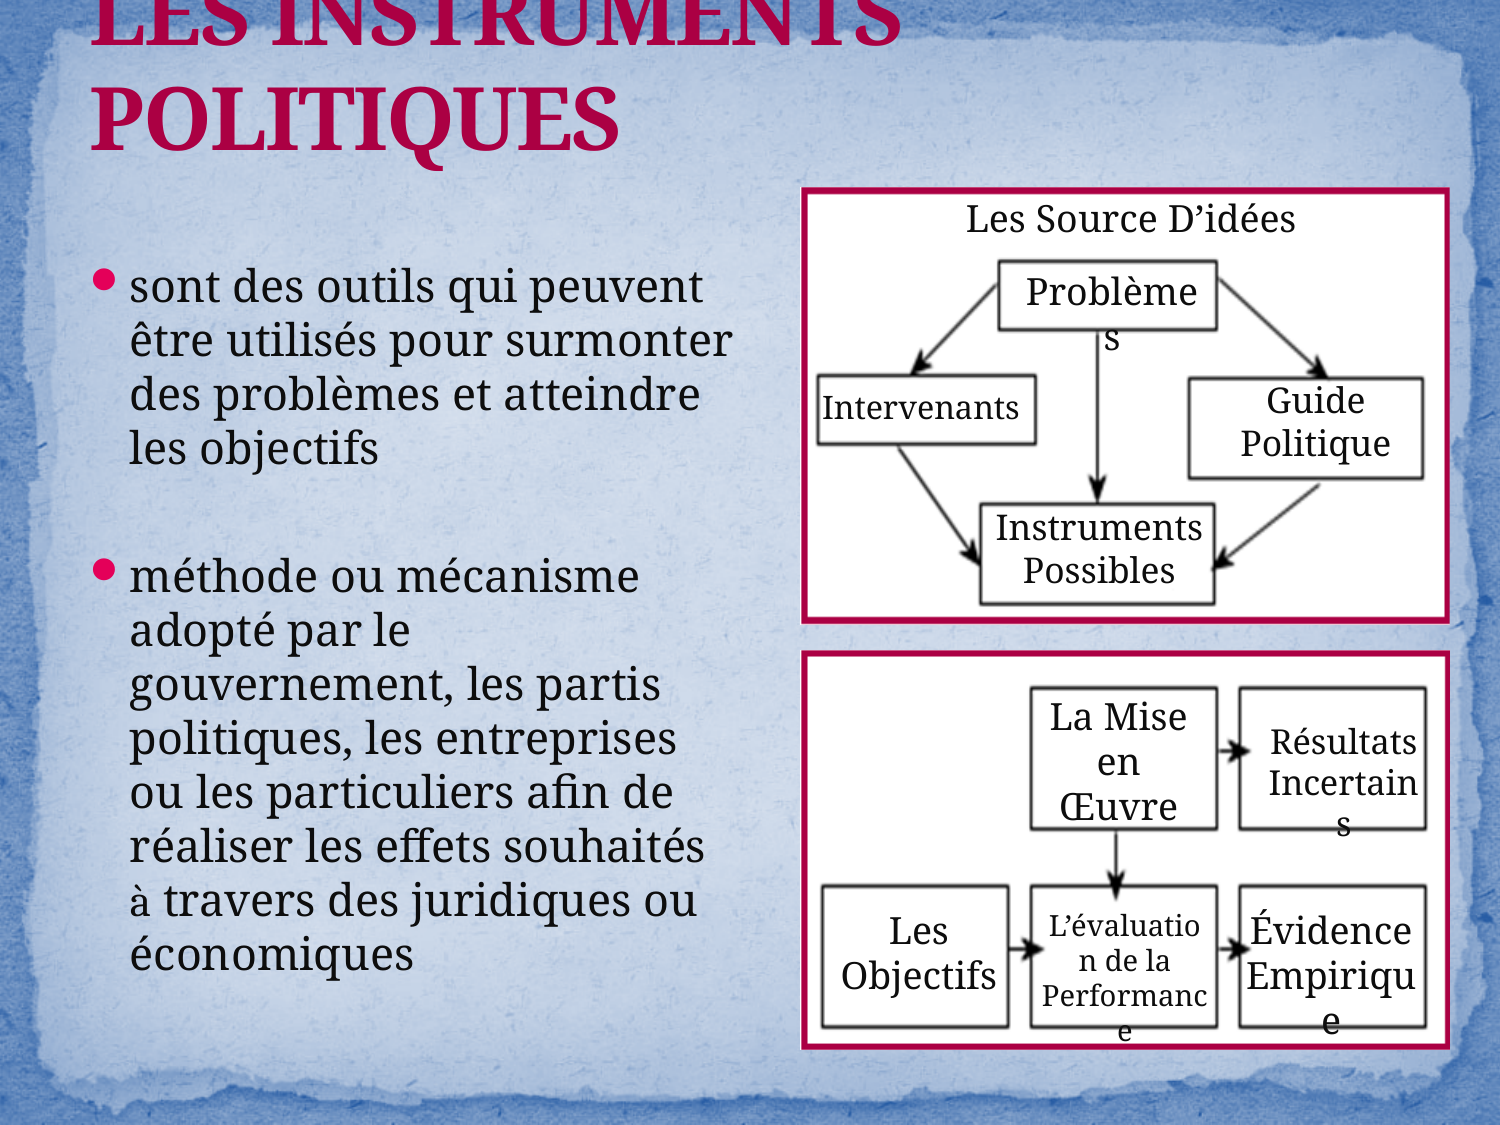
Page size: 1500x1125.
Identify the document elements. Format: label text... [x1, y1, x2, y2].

title LES INSTRUMENTS POLITIQUES [74, 0, 1425, 176]
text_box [799, 649, 1451, 1051]
list sont des outils qui peuvent être utilisés pour surmonter des problèmes et atteindre les objectifs méthode ou mécanisme adopté par le gouvernement, les partis politiques, les entreprises ou les particuliers afin de réaliser les effets souhaités à travers des juridiques ou économiques [75, 249, 750, 1000]
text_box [799, 187, 1463, 626]
